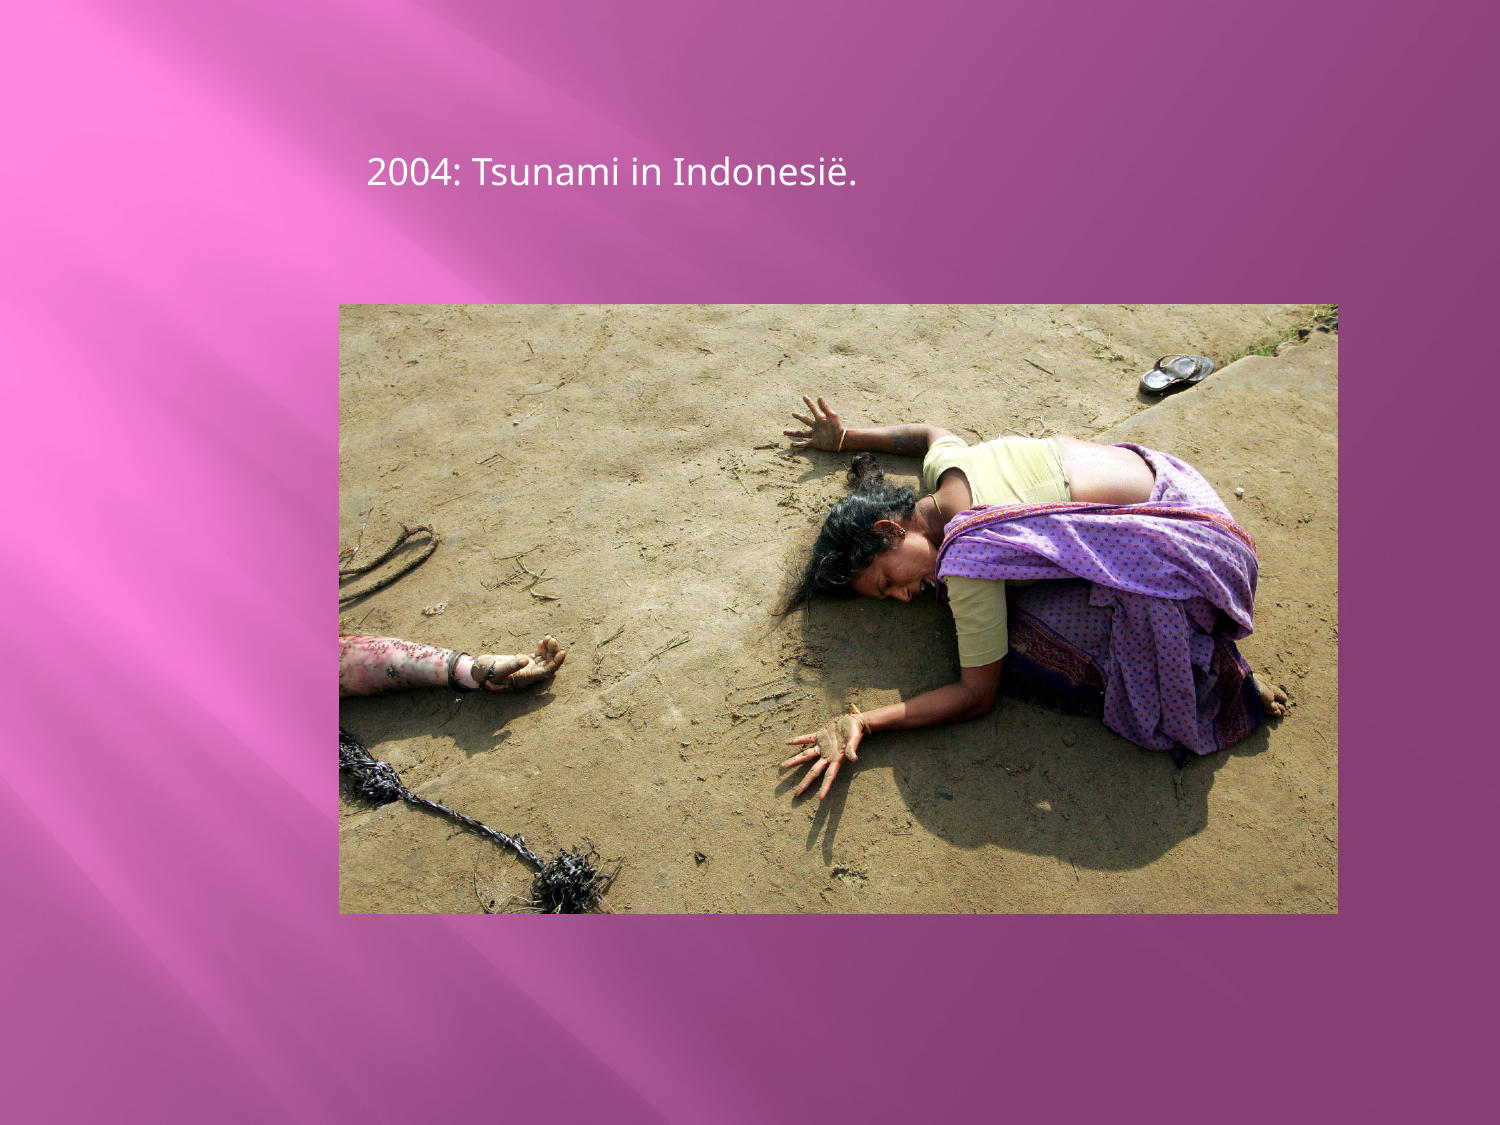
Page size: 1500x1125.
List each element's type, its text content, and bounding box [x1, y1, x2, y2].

text_box 2004: Tsunami in Indonesië. [351, 140, 903, 201]
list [339, 304, 1338, 915]
